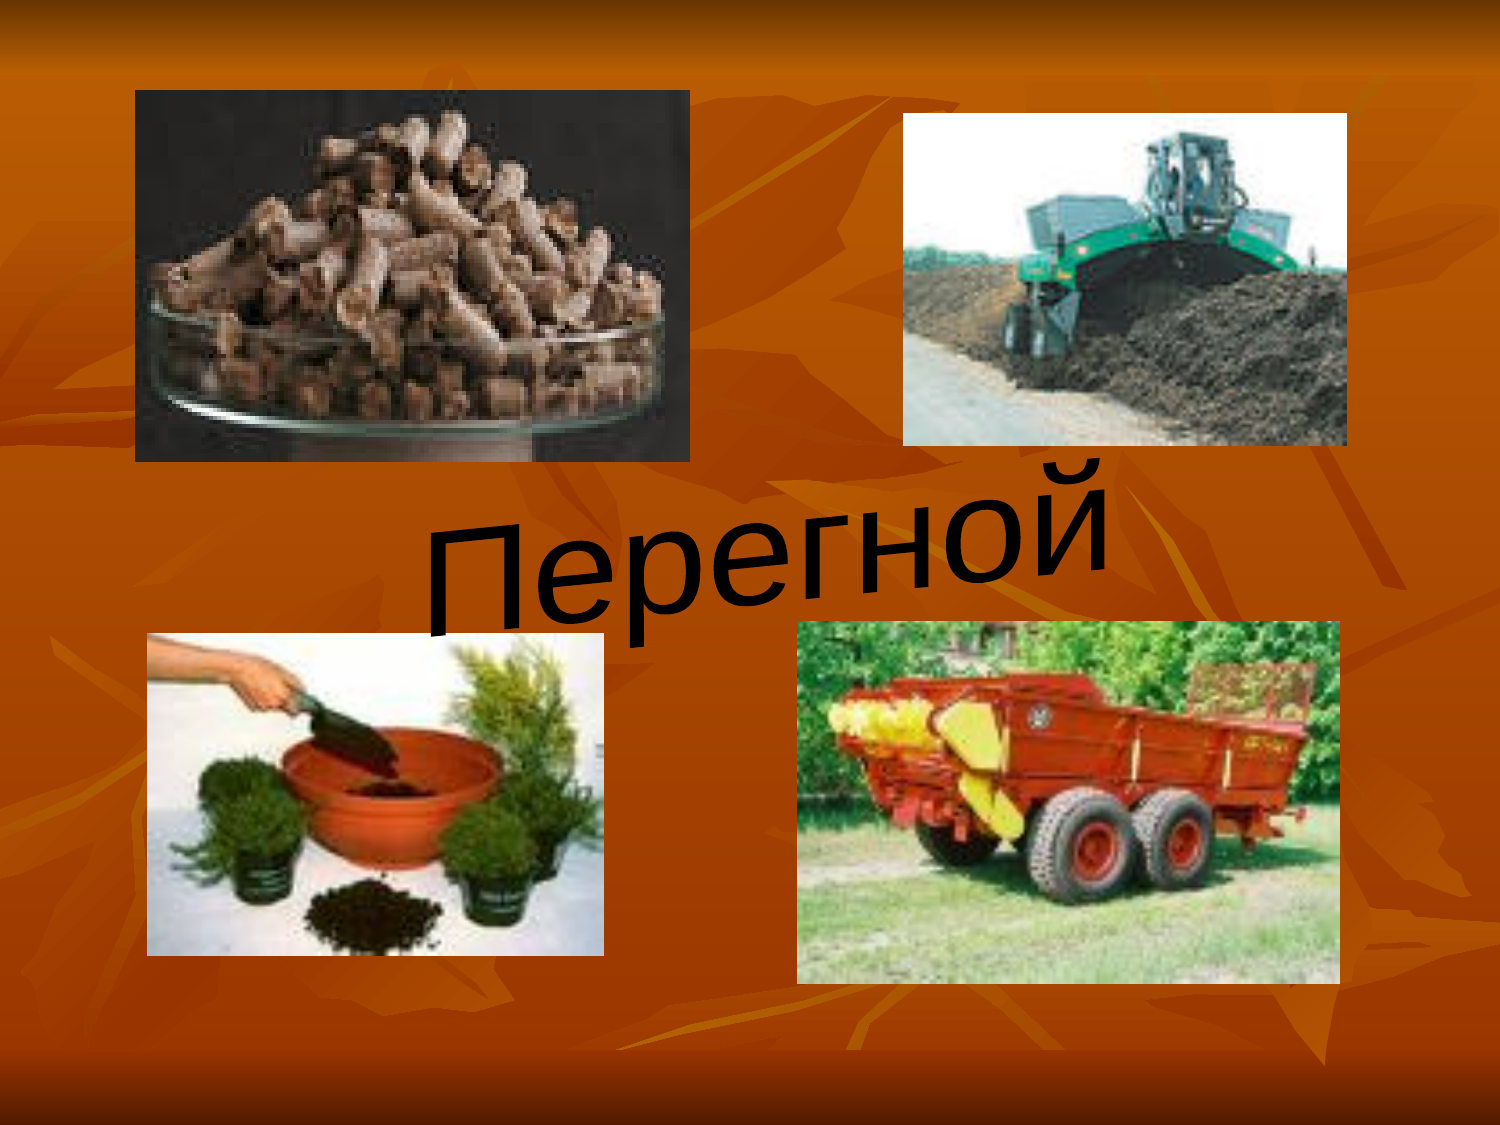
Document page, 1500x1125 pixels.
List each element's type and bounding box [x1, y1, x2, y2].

picture [135, 89, 690, 463]
picture [147, 632, 604, 957]
picture [903, 113, 1347, 446]
picture [796, 621, 1340, 984]
